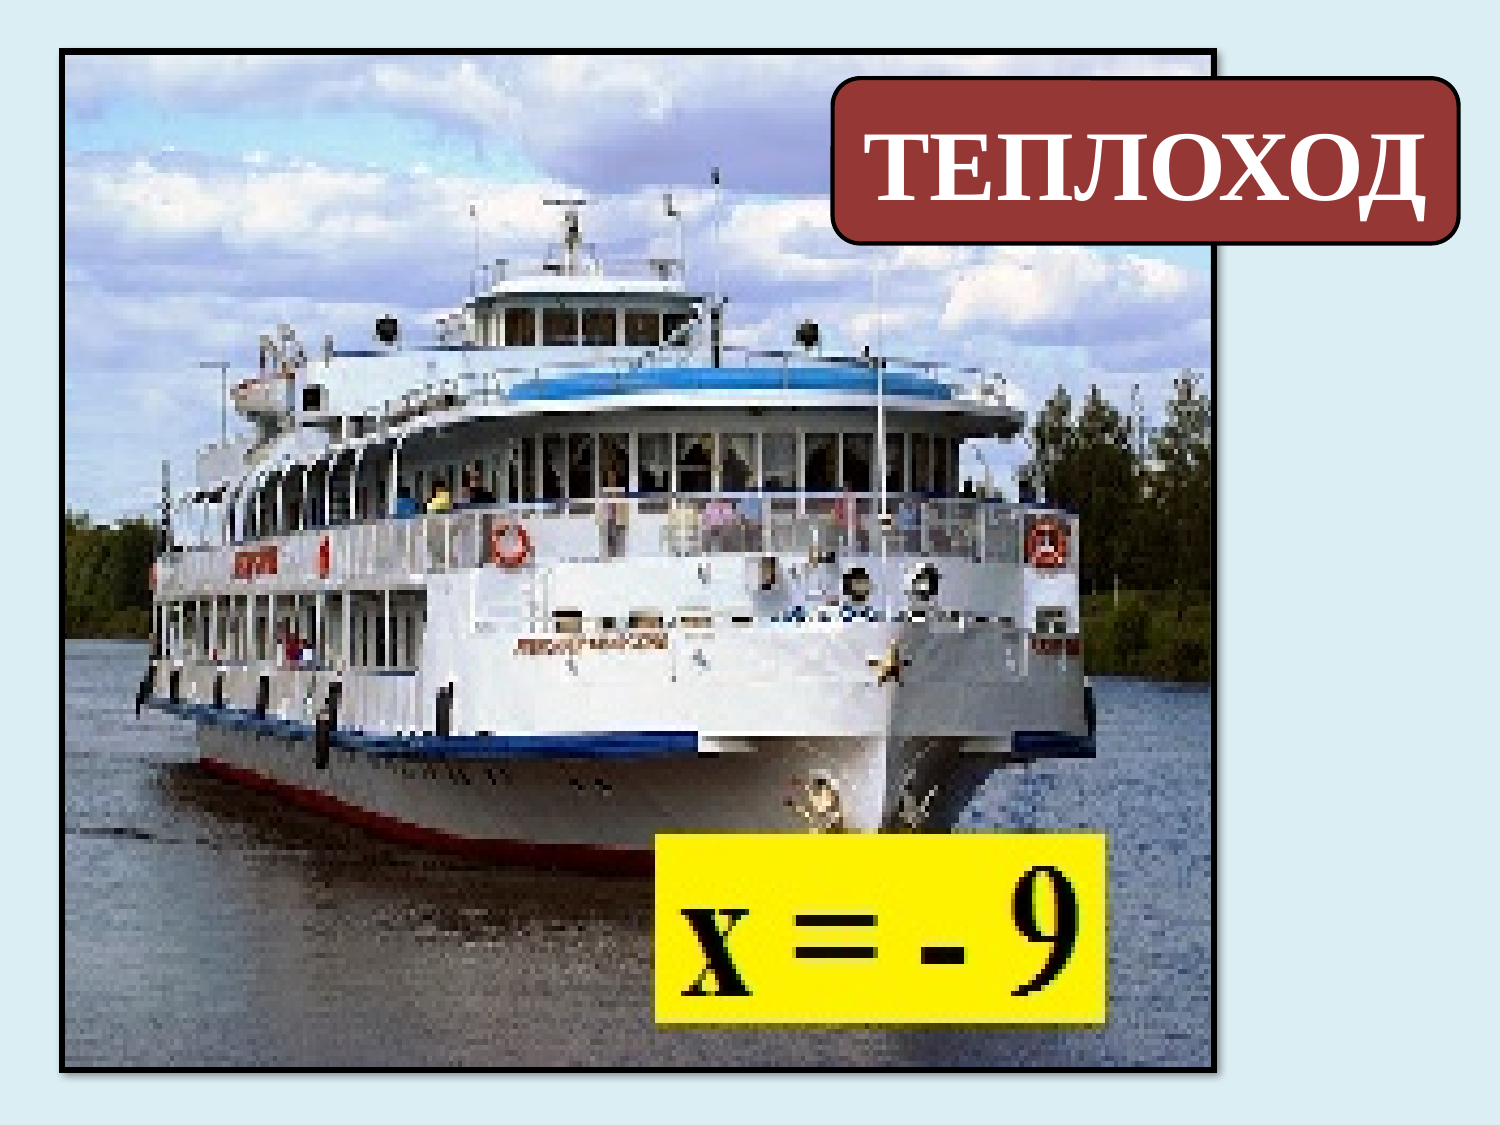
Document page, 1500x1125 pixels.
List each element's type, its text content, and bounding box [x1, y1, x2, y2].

text_box ТЕПЛОХОД [1216, 76, 1461, 246]
picture [64, 54, 1211, 1068]
